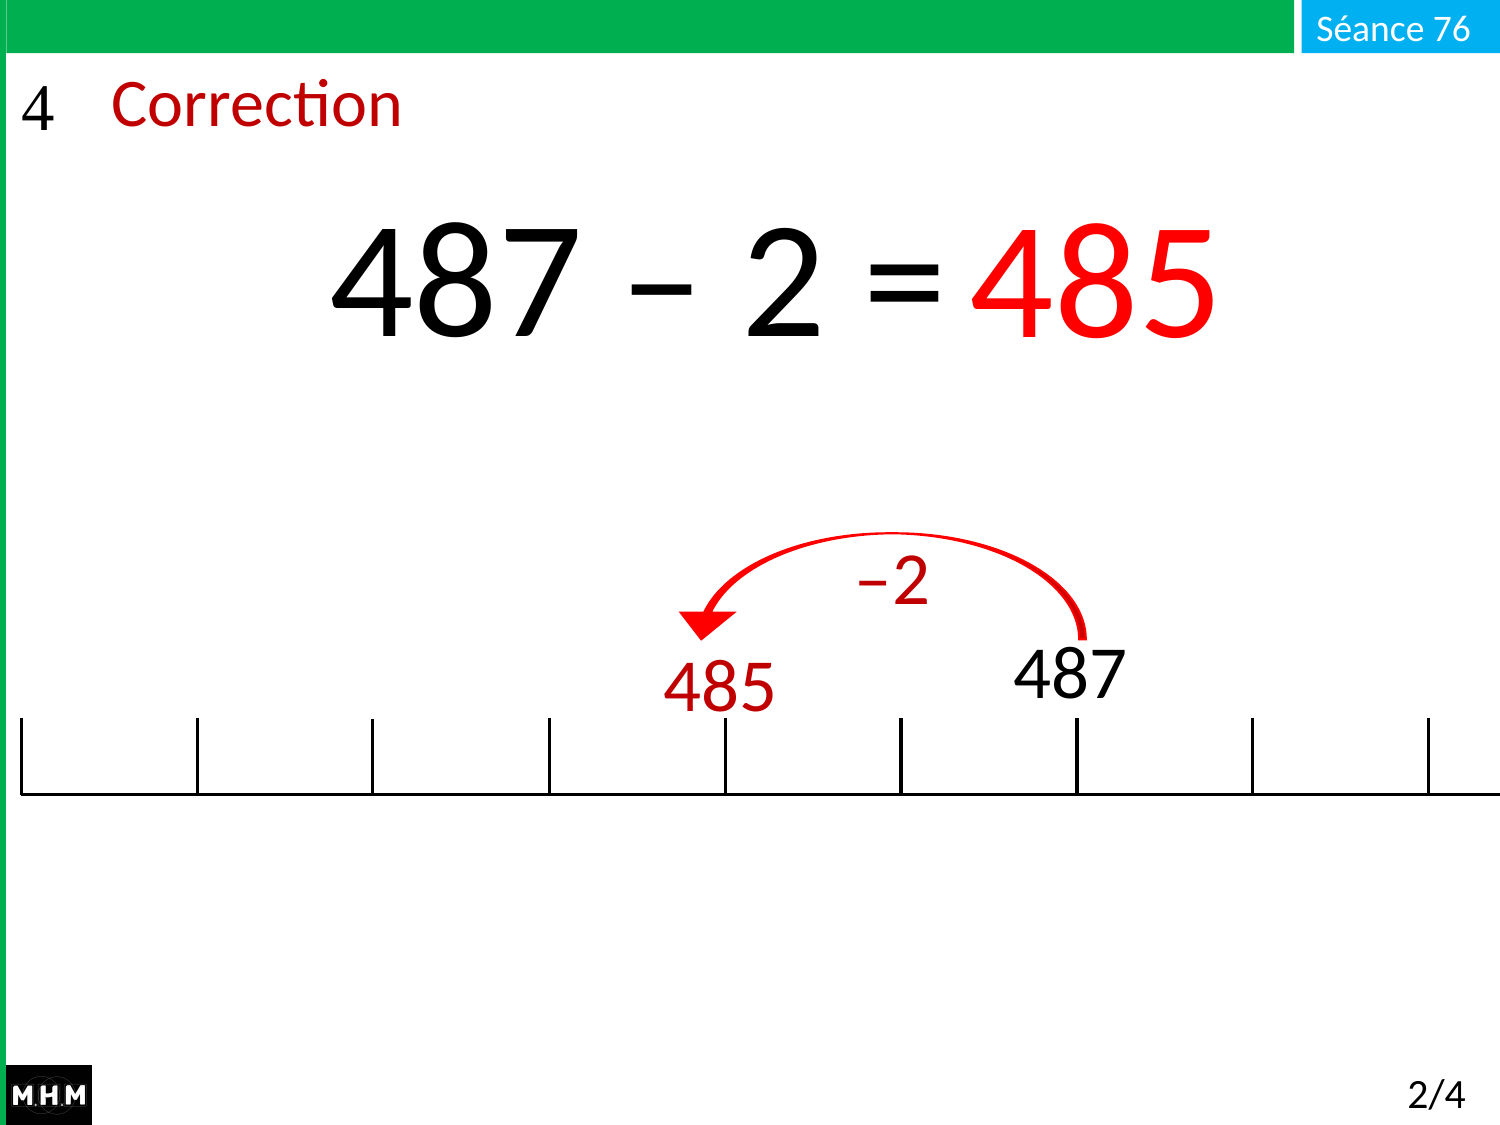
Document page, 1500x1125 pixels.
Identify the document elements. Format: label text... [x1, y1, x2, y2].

text_box –2 [840, 522, 995, 616]
picture [6, 1065, 92, 1125]
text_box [21, 616, 1500, 796]
text_box [678, 535, 840, 616]
text_box [995, 547, 1083, 616]
text_box 487 – 2 = … [314, 162, 1185, 378]
title Correction [96, 60, 1391, 150]
list 2/4 [1373, 1064, 1500, 1125]
text_box 485 [955, 163, 1327, 379]
